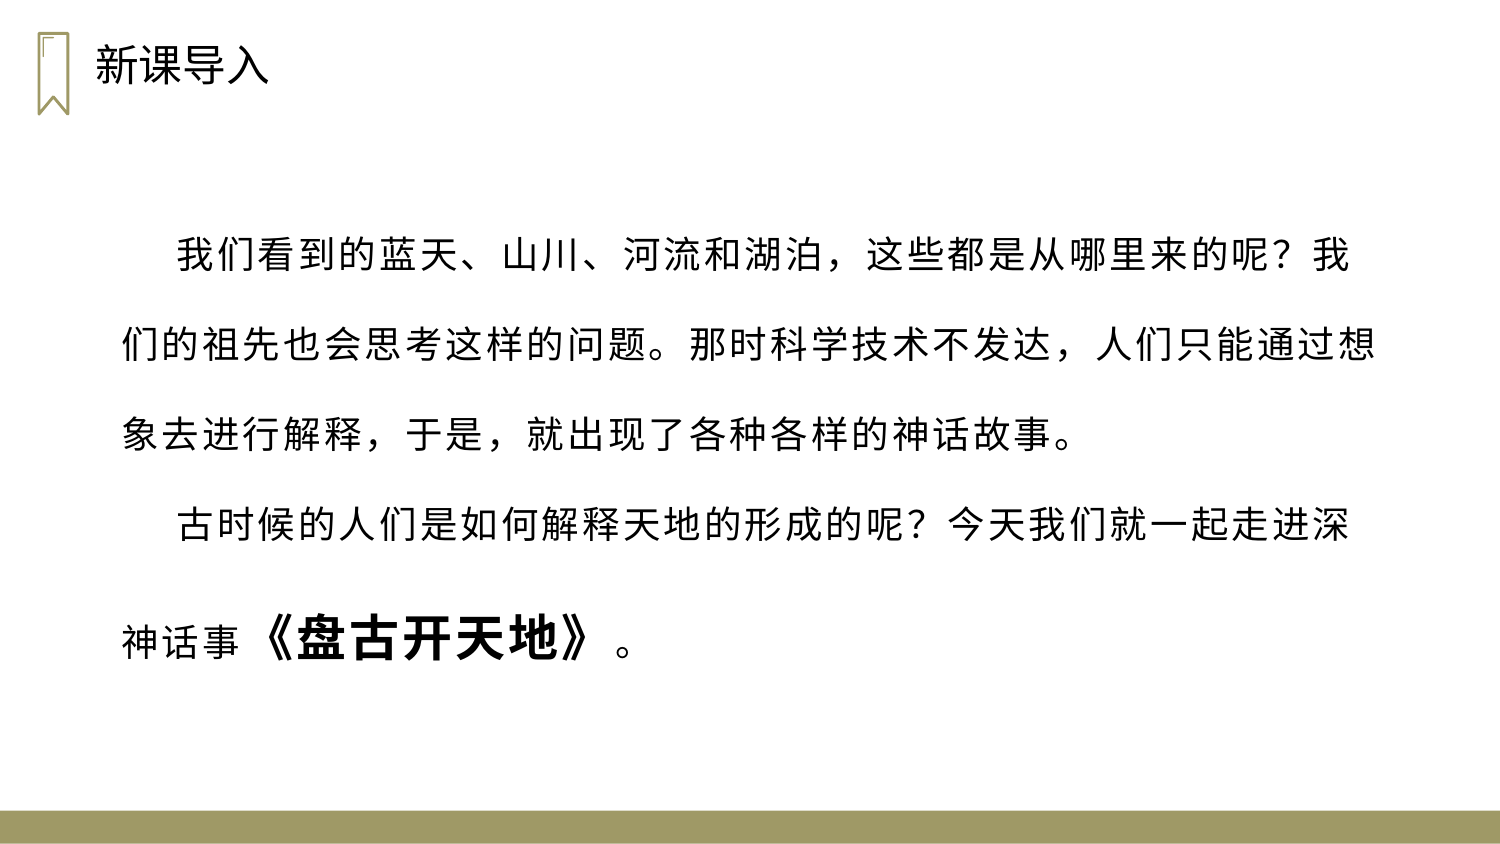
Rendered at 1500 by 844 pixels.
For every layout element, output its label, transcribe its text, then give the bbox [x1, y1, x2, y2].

text_box 我们看到的蓝天、山川、河流和湖泊，这些都是从哪里来的呢？我们的祖先也会思考这样的问题。那时科学技术不发达，人们只能通过想象去进行解释，于是，就出现了各种各样的神话故事。 古时候的人们是如何解释天地的形成的呢？今天我们就一起走进深神话事《盘古开天地》。 [109, 180, 1393, 672]
text_box 新课导入 [83, 32, 282, 96]
